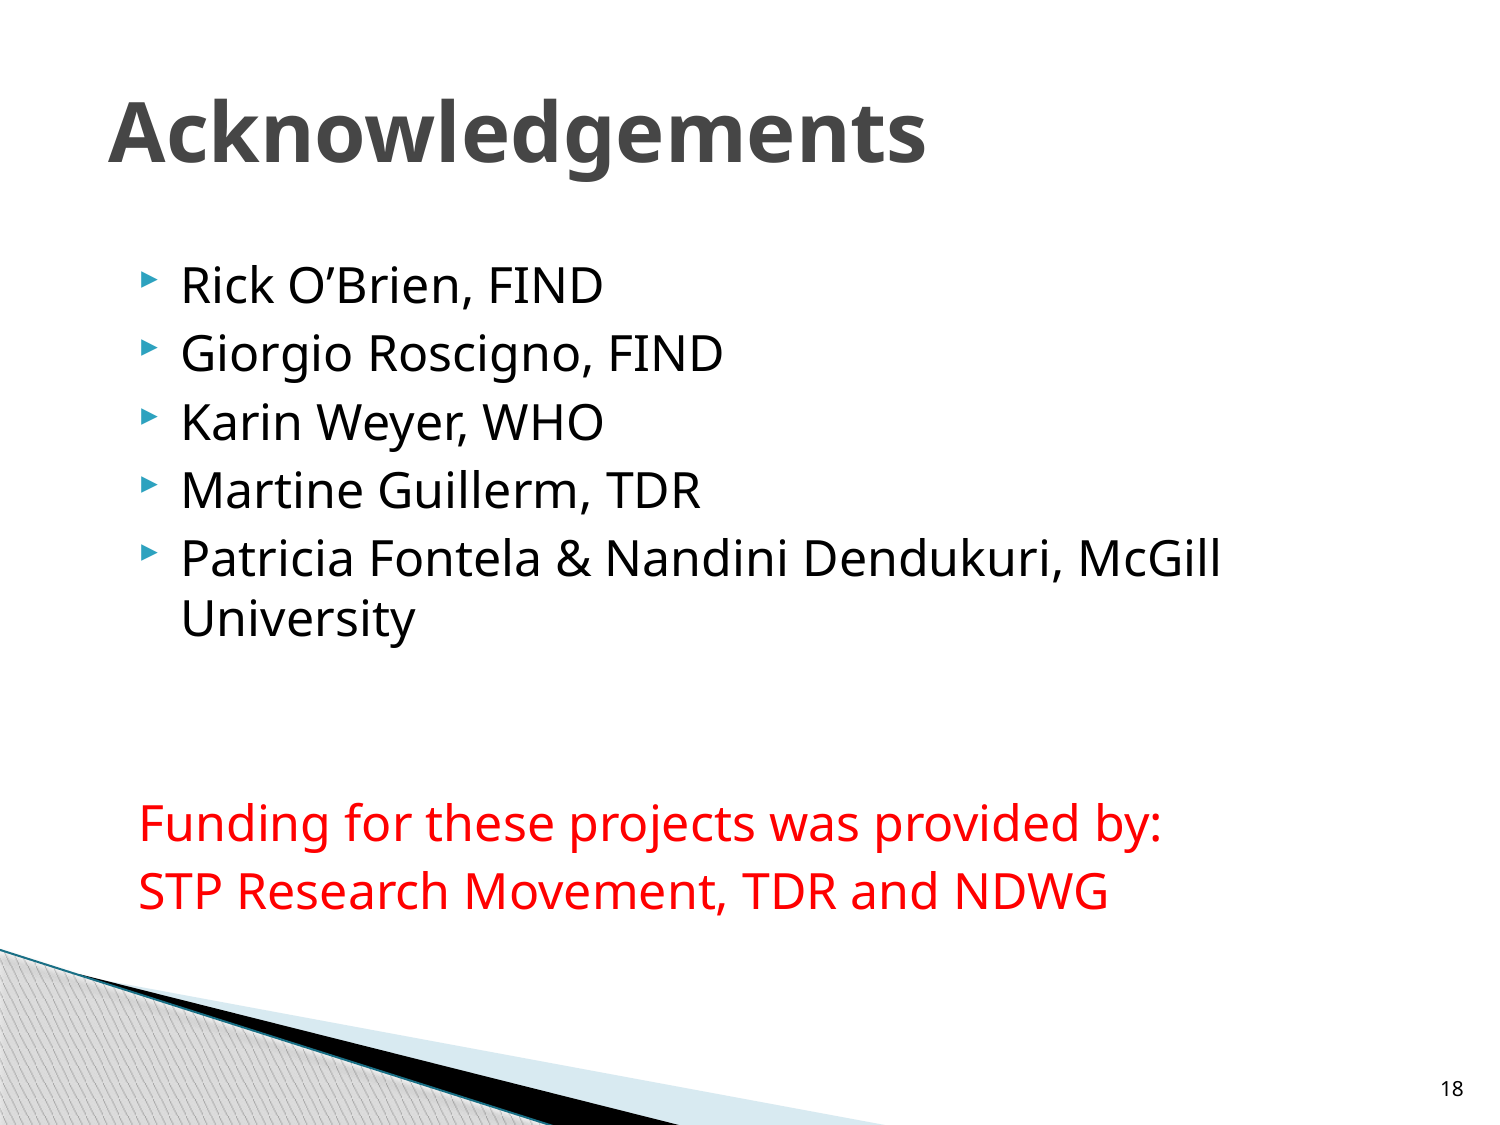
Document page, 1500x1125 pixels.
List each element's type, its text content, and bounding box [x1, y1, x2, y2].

slide_number 18 [1418, 1051, 1479, 1112]
title Acknowledgements [93, 35, 1453, 223]
list Rick O’Brien, FIND Giorgio Roscigno, FIND Karin Weyer, WHO Martine Guillerm, TDR Patricia Fontela & Nandini Dendukuri, McGill University Funding for these projects was provided by: STP Research Movement, TDR and NDWG [105, 246, 1336, 1020]
